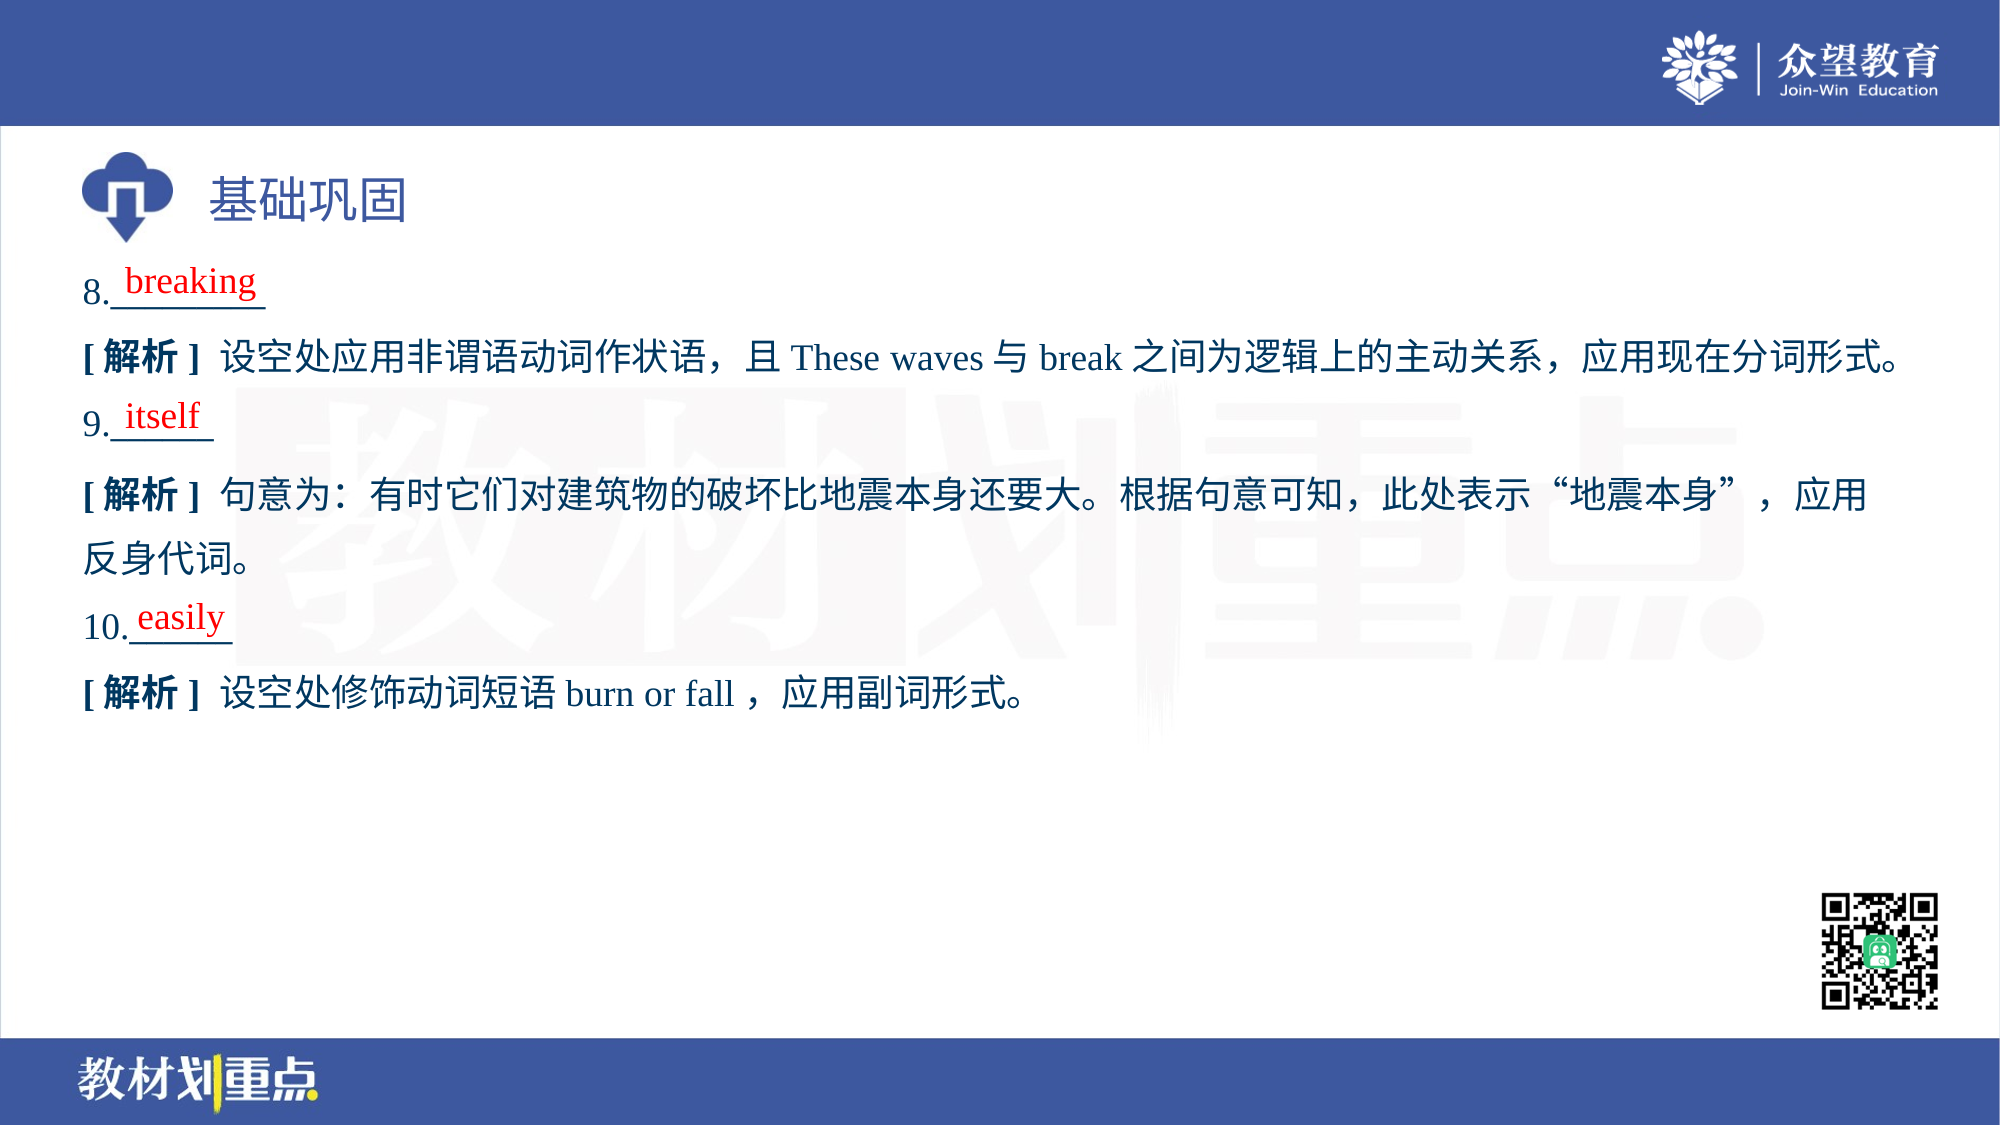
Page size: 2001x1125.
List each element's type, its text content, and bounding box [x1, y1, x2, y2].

text_box easily [124, 572, 239, 631]
picture [0, 0, 2000, 1125]
text_box breaking [111, 236, 271, 295]
text_box [解析] 句意为：有时它们对建筑物的破坏比地震本身还要大。根据句意可知，此处表示“地震本身”，应用 反身代词。 [82, 446, 1817, 574]
text_box 8._________ [82, 247, 1817, 306]
text_box [解析] 设空处修饰动词短语burn or fall，应用副词形式。 [82, 649, 1817, 707]
text_box itself [111, 371, 214, 430]
text_box 9.______ [82, 379, 1817, 438]
text_box 10.______ [82, 582, 1817, 641]
text_box [解析] 设空处应用非谓语动词作状语，且These waves与break之间为逻辑上的主动关系，应用现在分词形式。 [82, 313, 1817, 371]
